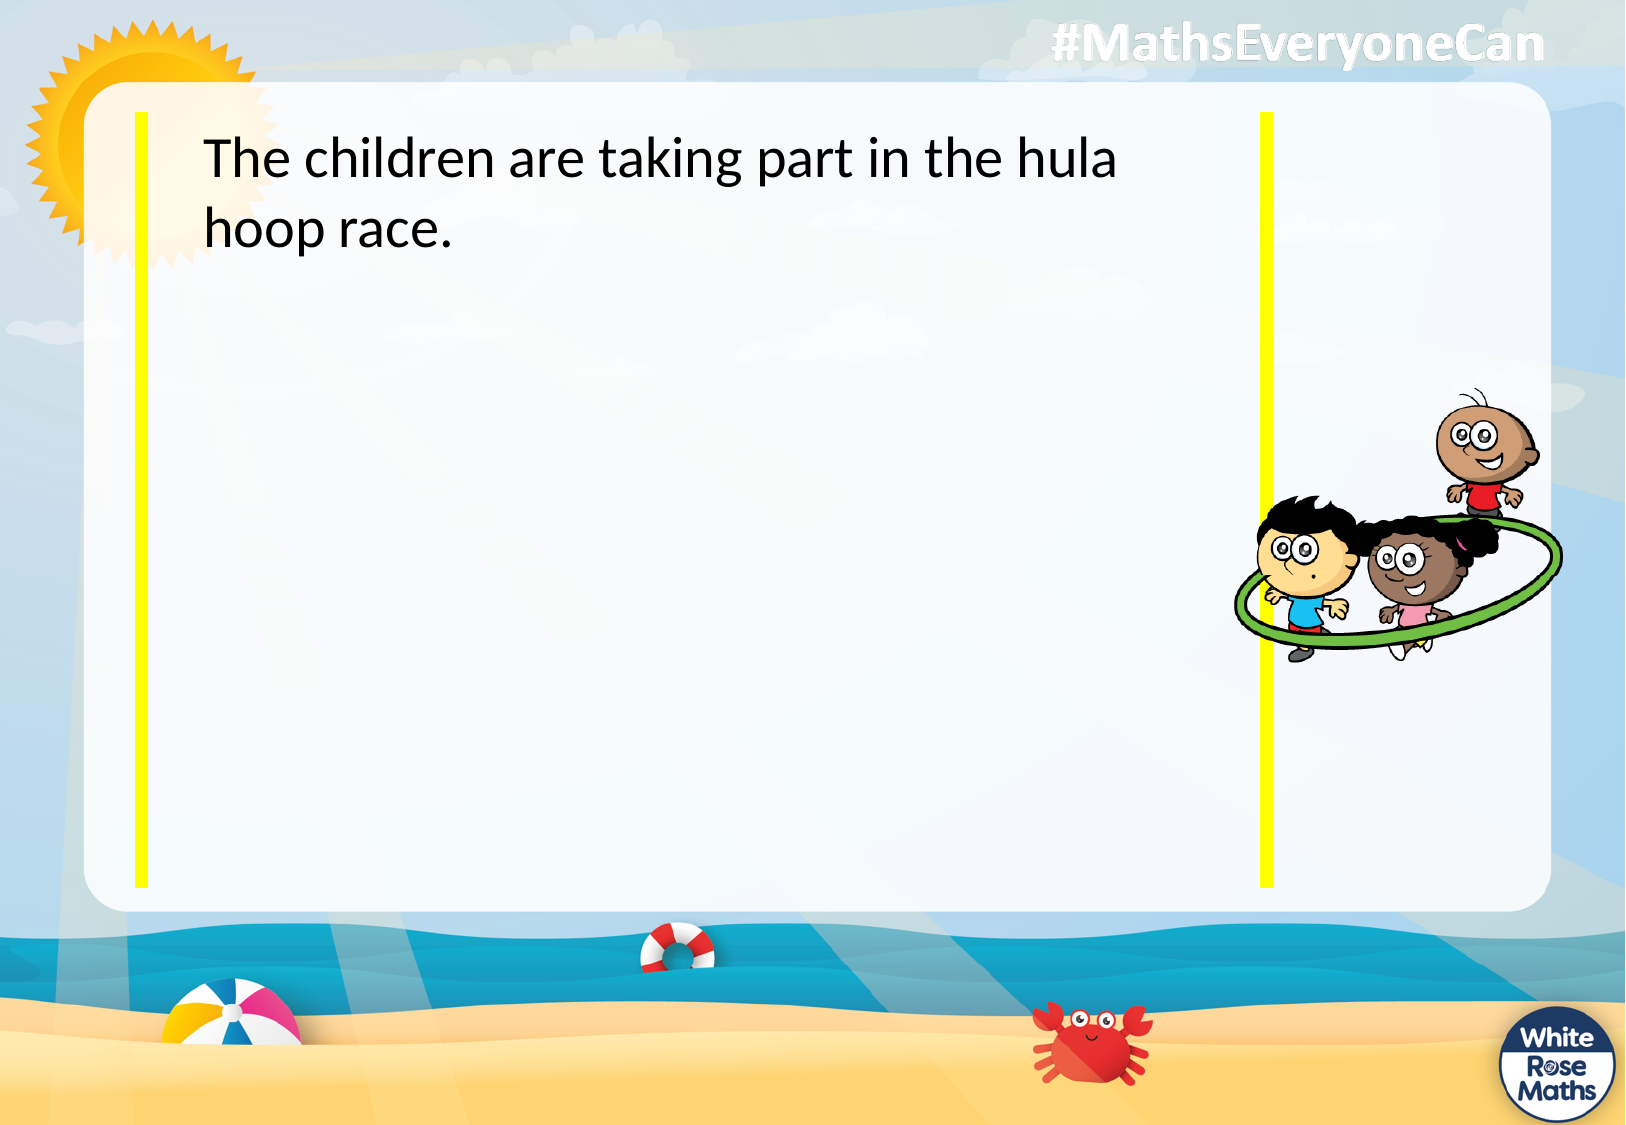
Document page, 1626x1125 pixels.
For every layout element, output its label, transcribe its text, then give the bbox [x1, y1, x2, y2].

picture [1015, 0, 1580, 112]
picture [1404, 375, 1570, 444]
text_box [1205, 444, 1595, 702]
text_box The children are taking part in the hula hoop race. [188, 111, 1225, 267]
